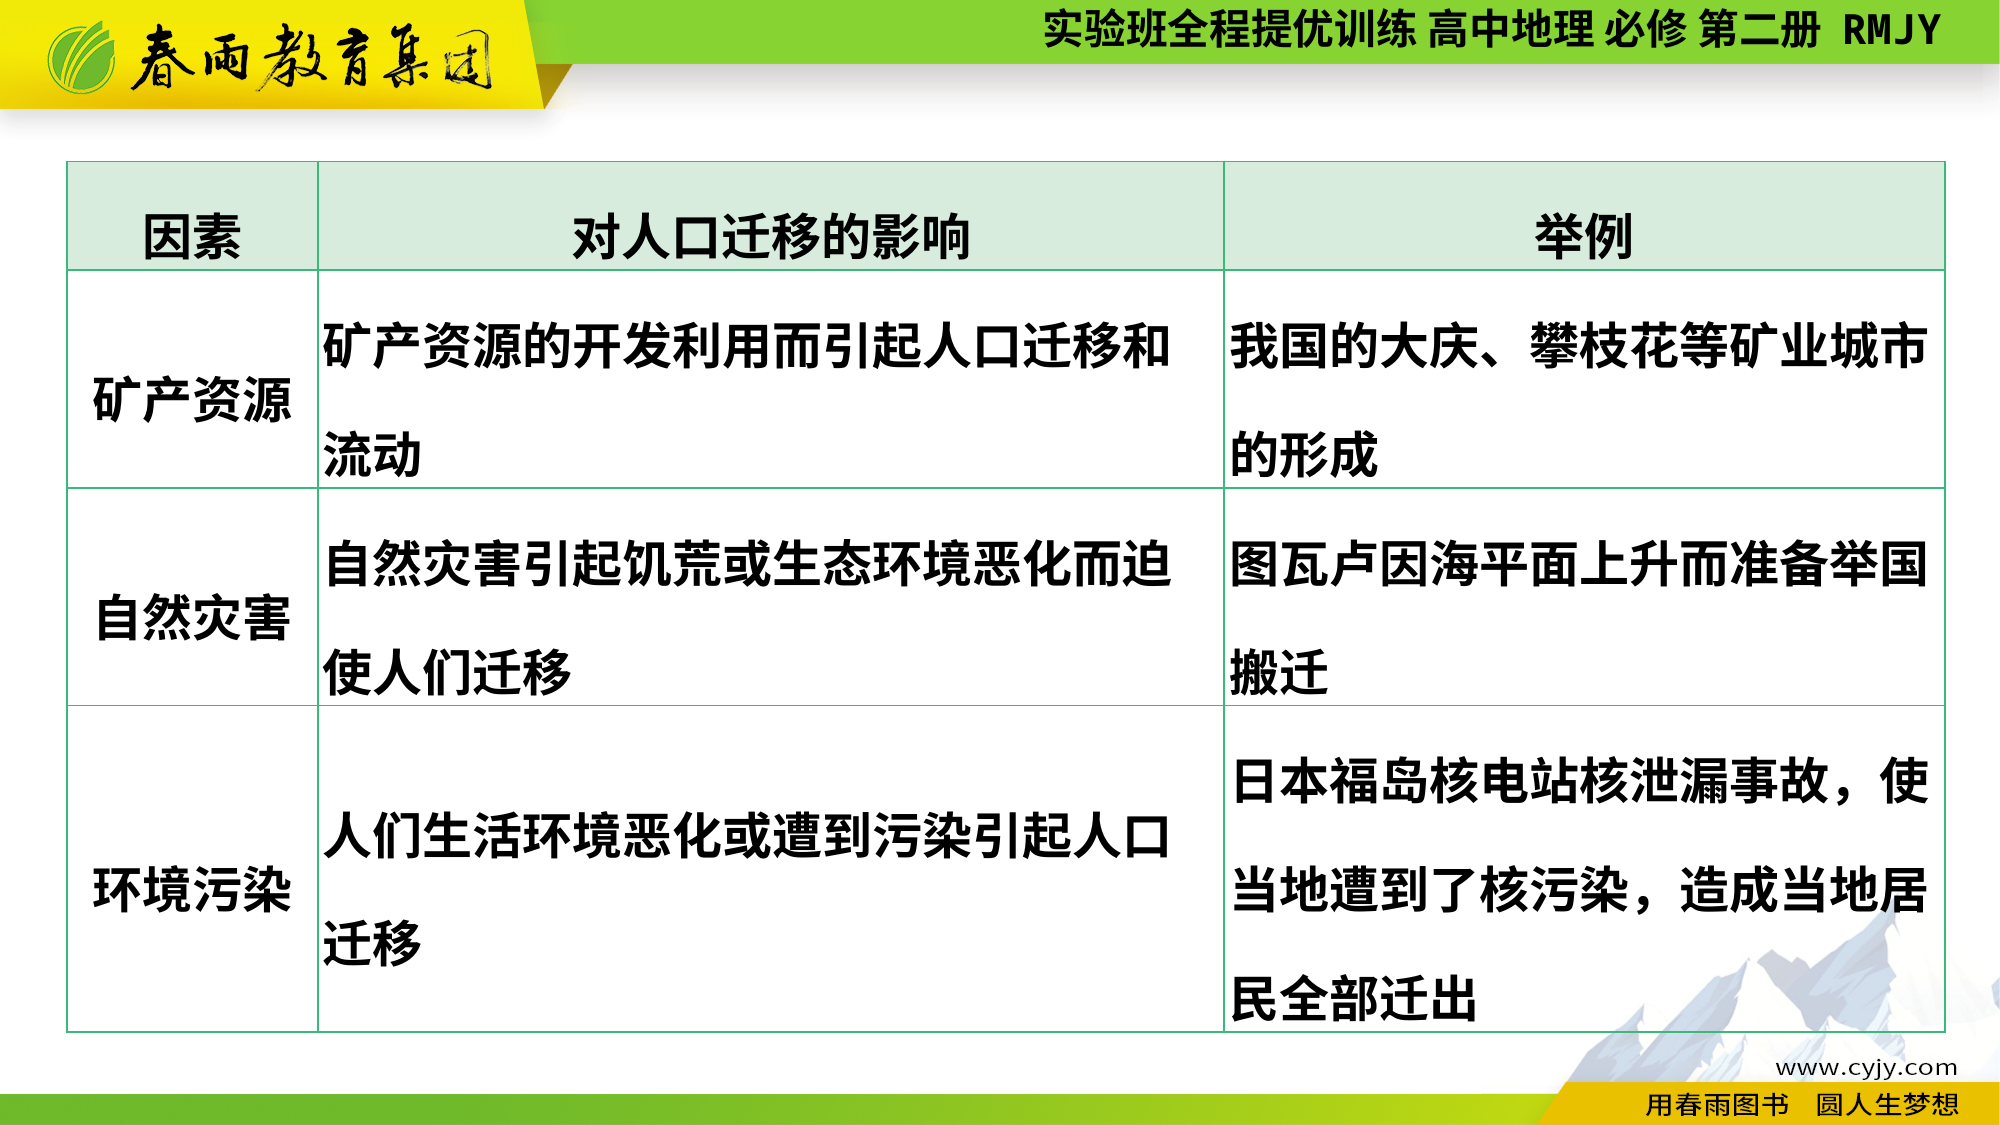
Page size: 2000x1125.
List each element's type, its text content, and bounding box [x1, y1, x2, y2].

table_cell 我国的大庆、攀枝花等矿业城市的形成 [1225, 271, 1944, 487]
picture [0, 0, 2000, 1125]
table_cell 自然灾害 [68, 489, 317, 705]
table_cell 图瓦卢因海平面上升而准备举国搬迁 [1225, 489, 1944, 705]
table_header 因素 [68, 162, 317, 269]
table_cell 自然灾害引起饥荒或生态环境恶化而迫使人们迁移 [319, 489, 1223, 705]
table_cell 矿产资源 [68, 271, 317, 487]
table_cell 环境污染 [68, 706, 317, 1031]
table_cell 人们生活环境恶化或遭到污染引起人口迁移 [319, 706, 1223, 1031]
table_cell 矿产资源的开发利用而引起人口迁移和流动 [319, 271, 1223, 487]
table_cell 日本福岛核电站核泄漏事故，使当地遭到了核污染，造成当地居民全部迁出 [1225, 706, 1944, 1031]
table_header 举例 [1225, 162, 1944, 269]
table_header 对人口迁移的影响 [319, 162, 1223, 269]
